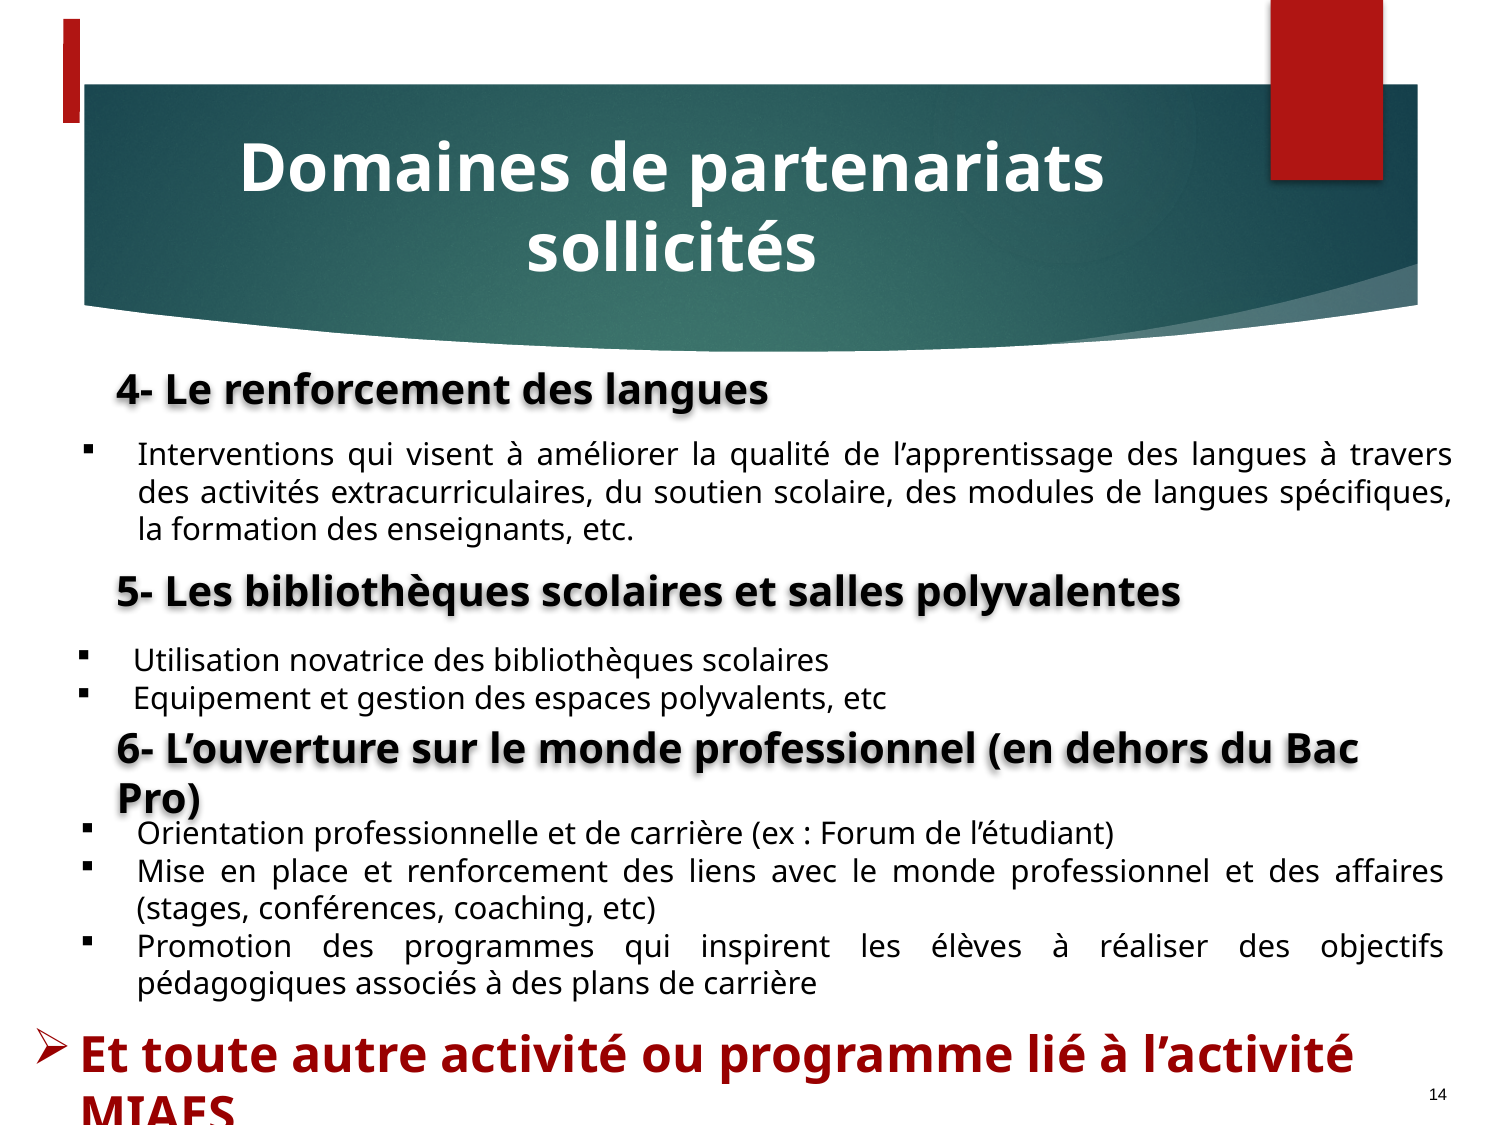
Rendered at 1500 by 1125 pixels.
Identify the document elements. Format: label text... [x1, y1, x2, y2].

text_box Domaines de partenariats sollicités [97, 117, 1248, 292]
text_box Interventions qui visent à améliorer la qualité de l’apprentissage des langues à travers des activités extracurriculaires, du soutien scolaire, des modules de langues spécifiques, la formation des enseignants, etc. [59, 426, 1478, 551]
text_box 4- Le renforcement des langues [96, 350, 1440, 426]
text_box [55, 553, 1471, 741]
text_box Et toute autre activité ou programme lié à l’activité MIAES [17, 1015, 1500, 1125]
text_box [55, 749, 1471, 972]
